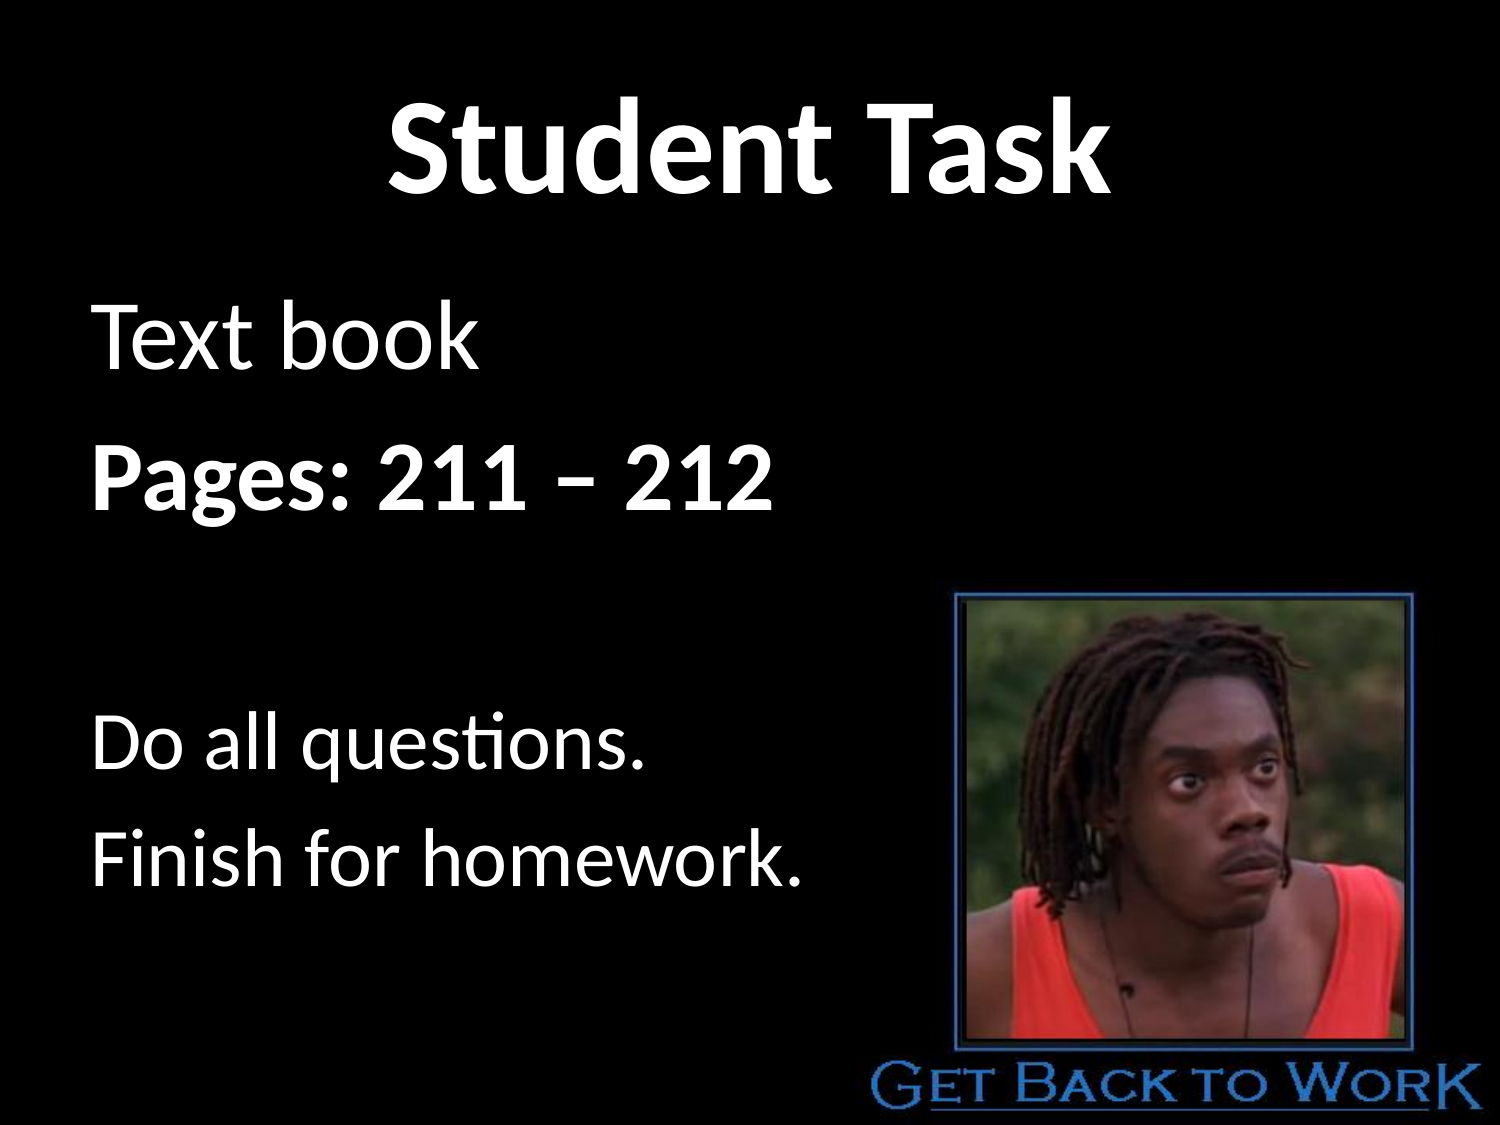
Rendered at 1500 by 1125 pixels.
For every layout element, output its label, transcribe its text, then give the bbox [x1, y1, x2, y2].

title Student Task [75, 45, 1425, 233]
picture [855, 579, 1500, 1125]
list Text book Pages: 211 – 212 Do all questions. Finish for homework. [75, 262, 1425, 1083]
